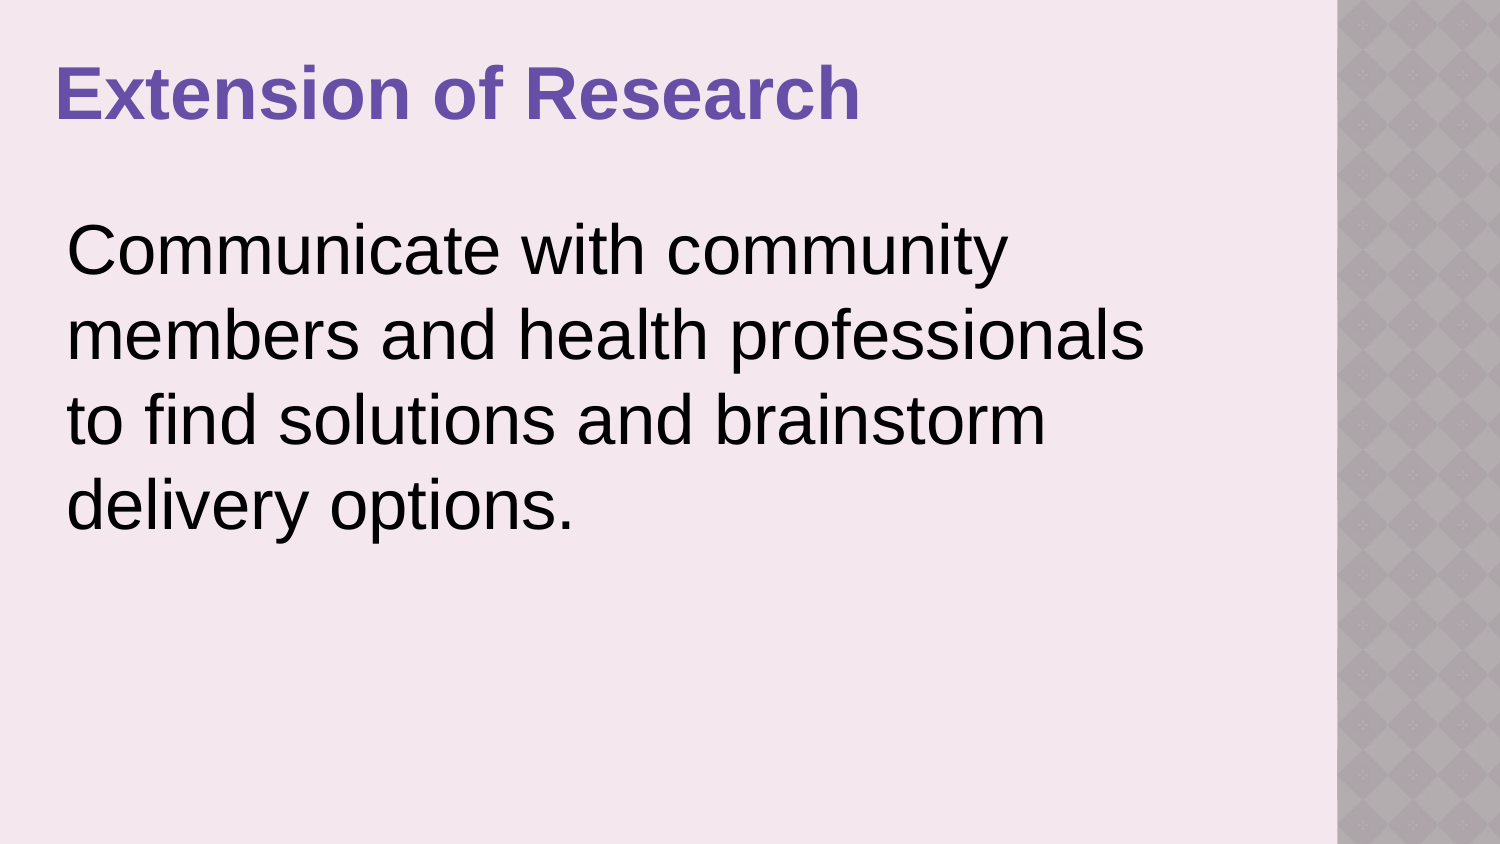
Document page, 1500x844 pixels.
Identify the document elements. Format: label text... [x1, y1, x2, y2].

text_box Extension of Research [39, 29, 1437, 167]
text_box Communicate with community members and health professionals to find solutions and brainstorm delivery options. [51, 188, 1196, 767]
